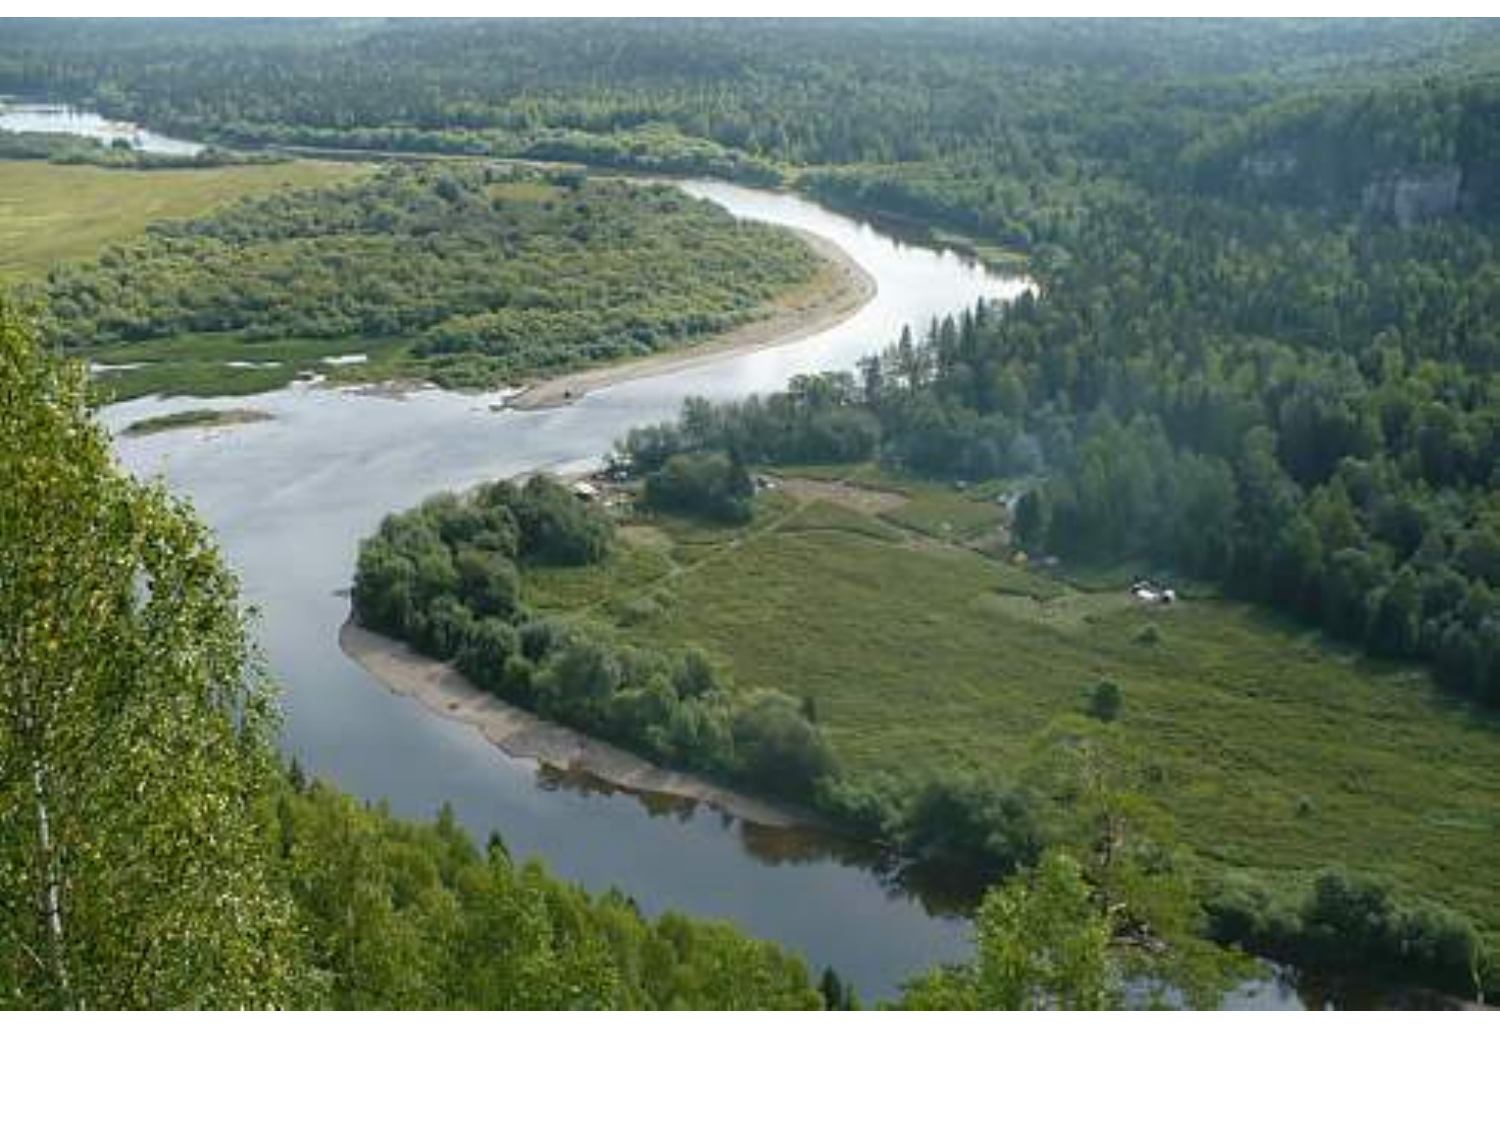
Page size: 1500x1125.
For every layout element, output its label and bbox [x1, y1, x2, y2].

picture [0, 17, 1500, 1011]
